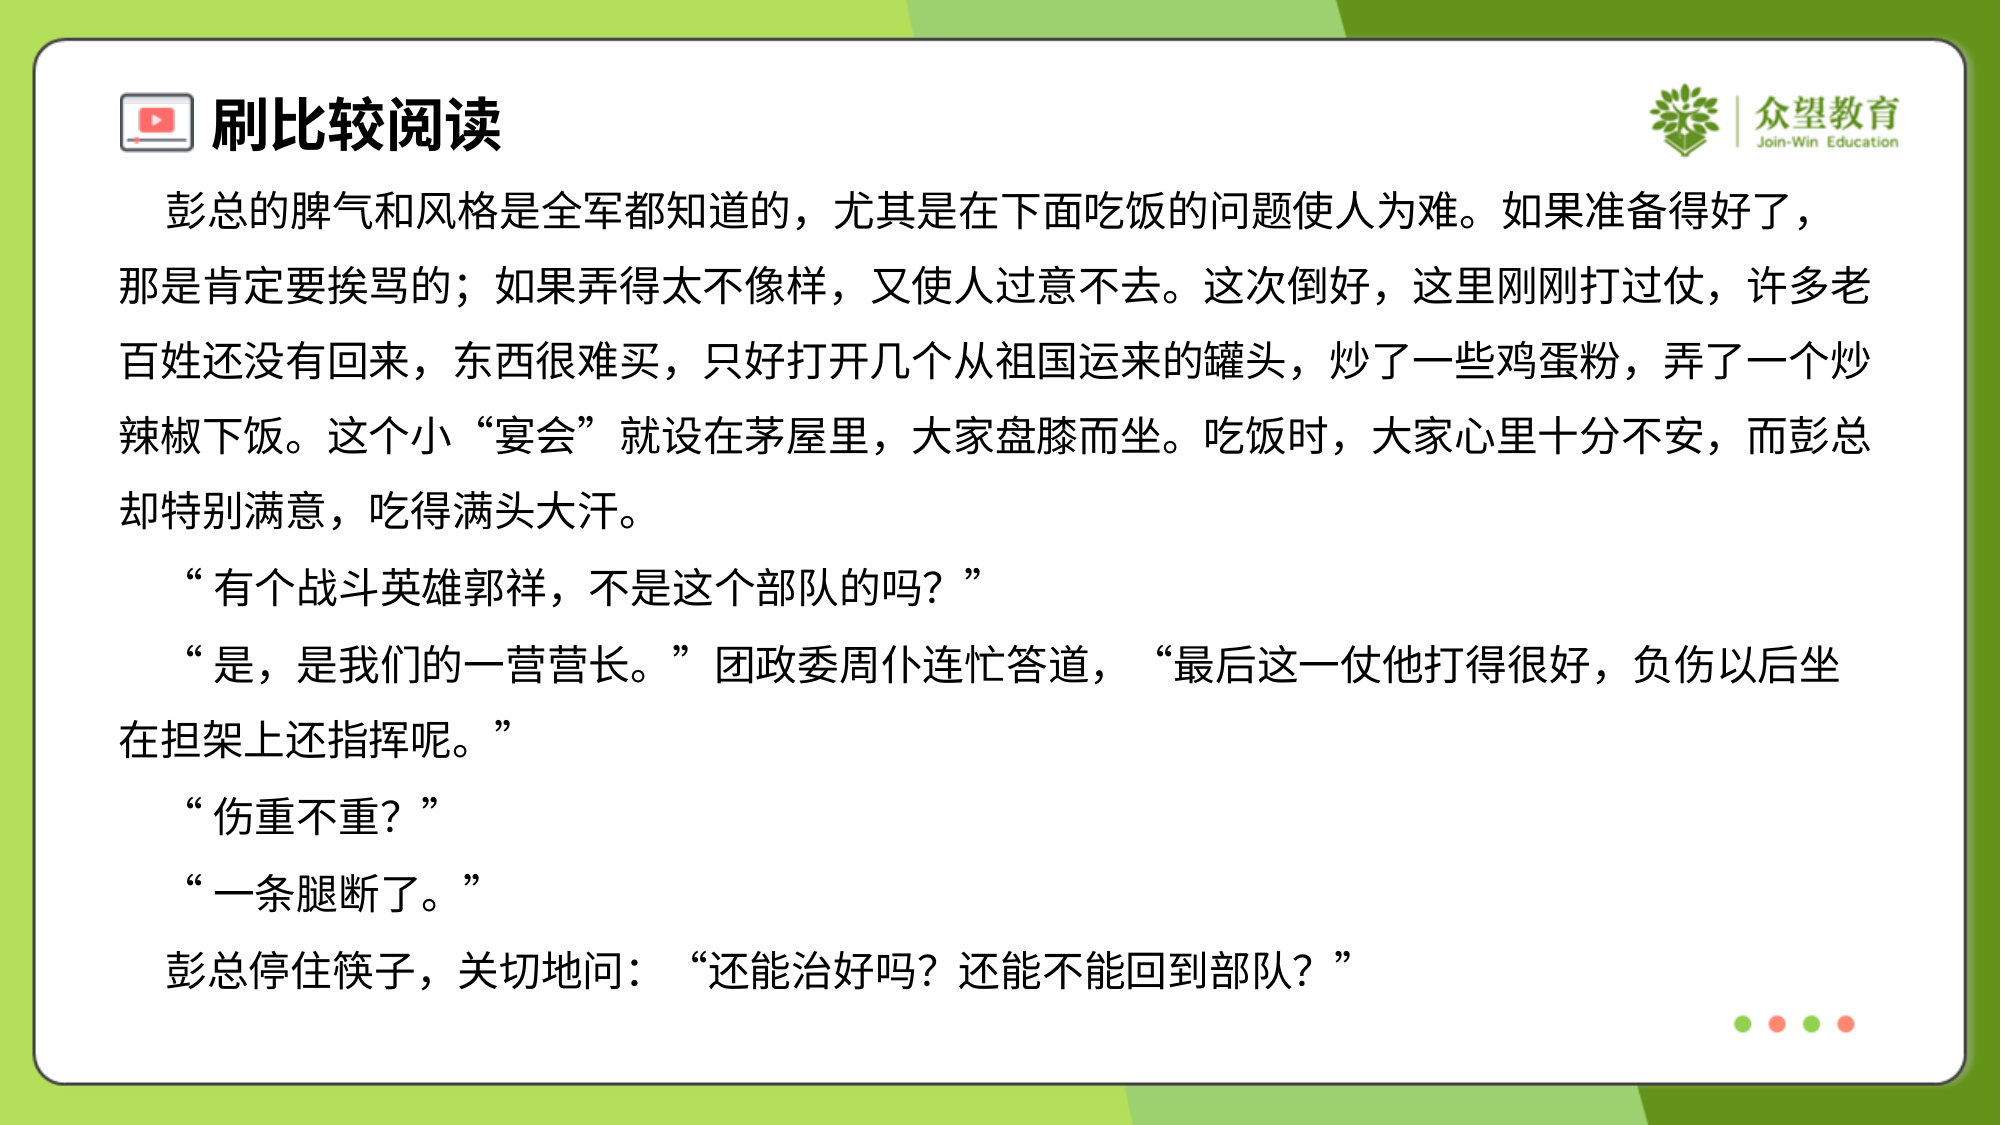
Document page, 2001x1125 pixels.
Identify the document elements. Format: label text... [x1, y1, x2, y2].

text_box 彭总的脾气和风格是全军都知道的，尤其是在下面吃饭的问题使人为难。如果准备得好了， 那是肯定要挨骂的；如果弄得太不像样，又使人过意不去。这次倒好，这里刚刚打过仗，许多老 百姓还没有回来，东西很难买，只好打开几个从祖国运来的罐头，炒了一些鸡蛋粉，弄了一个炒 辣椒下饭。这个小“宴会”就设在茅屋里，大家盘膝而坐。吃饭时，大家心里十分不安，而彭总 却特别满意，吃得满头大汗。 “有个战斗英雄郭祥，不是这个部队的吗？” “是，是我们的一营营长。”团政委周仆连忙答道，“最后这一仗他打得很好，负伤以后坐 在担架上还指挥呢。” “伤重不重？” “一条腿断了。” 彭总停住筷子，关切地问：“还能治好吗？还能不能回到部队？” [118, 159, 1883, 995]
picture [0, 0, 2000, 1125]
